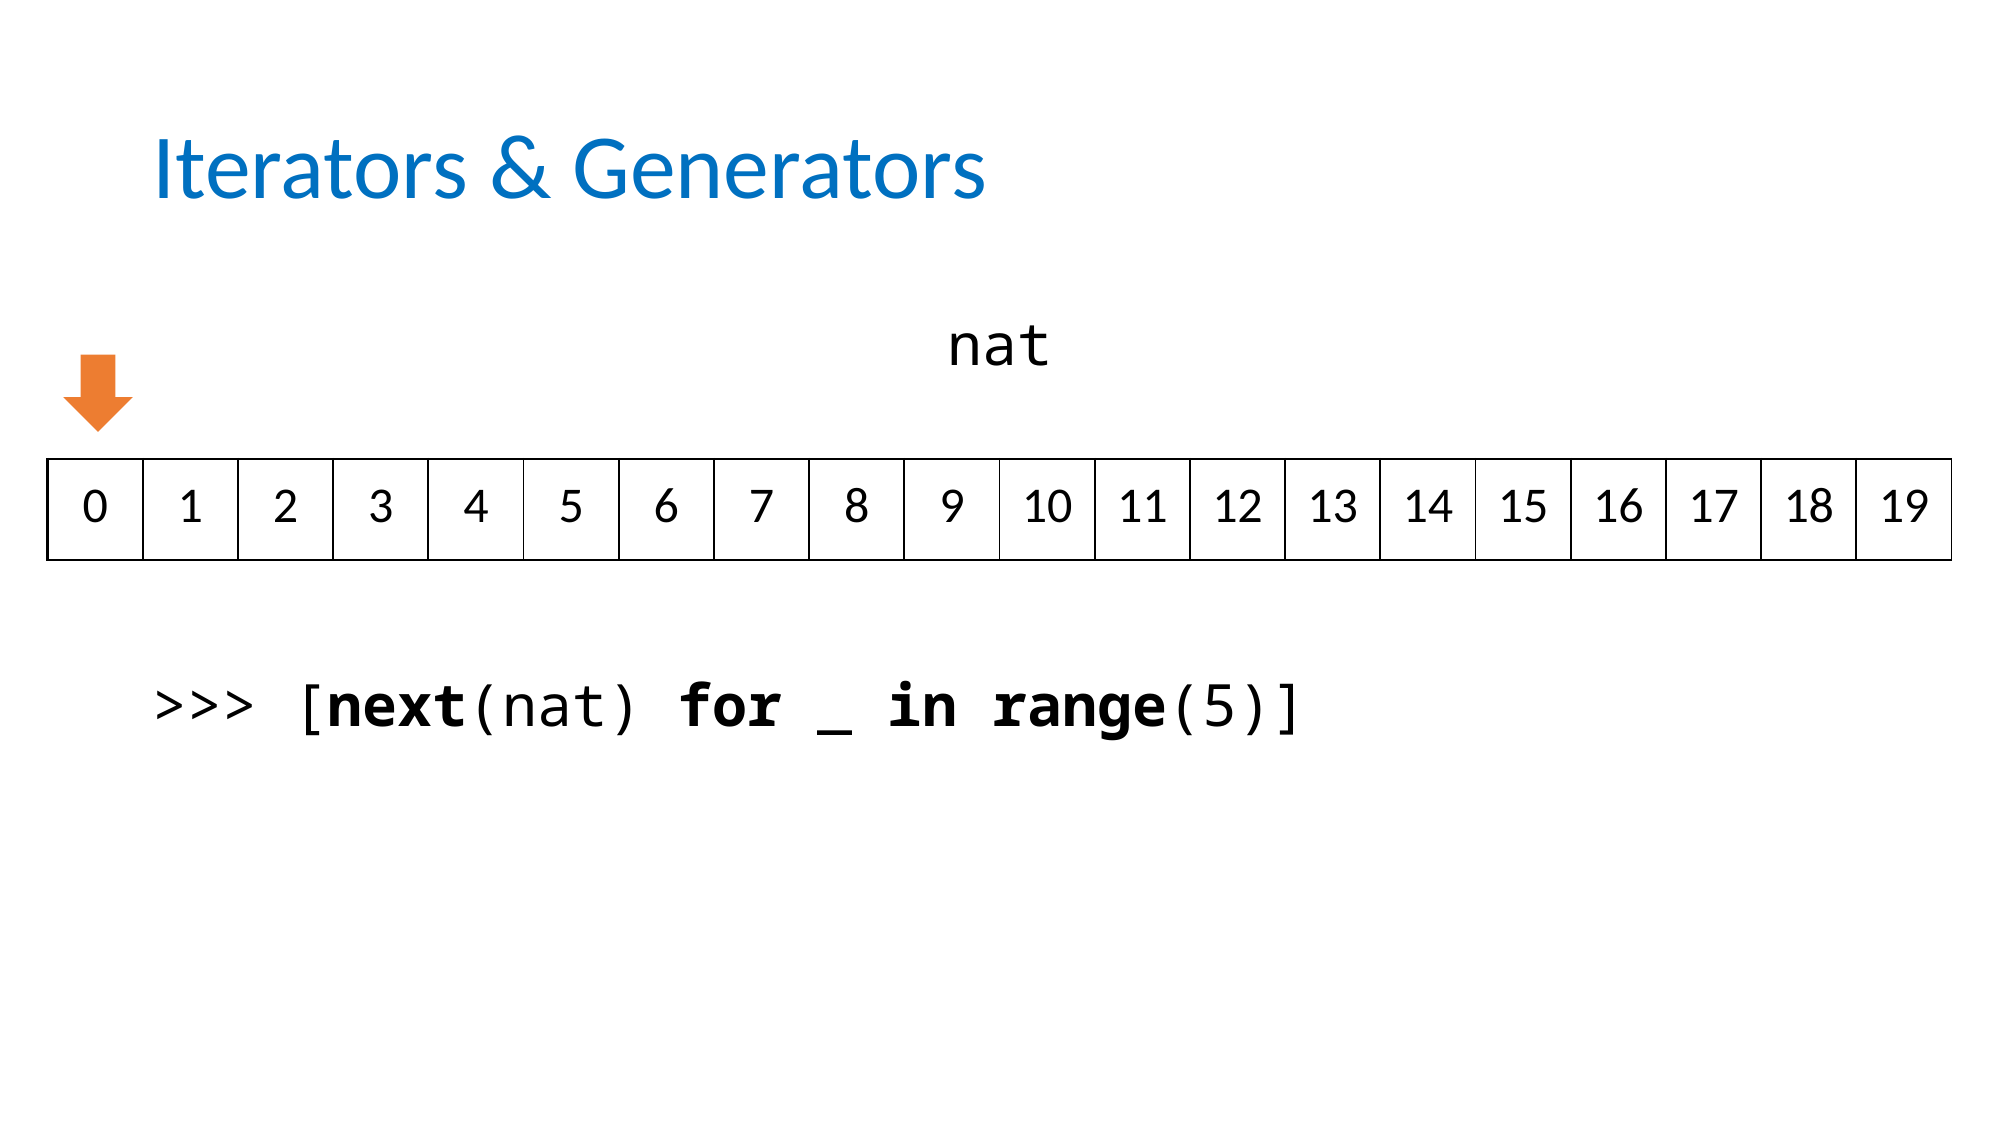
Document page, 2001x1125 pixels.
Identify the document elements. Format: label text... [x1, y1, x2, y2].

table_header 0 [49, 460, 142, 559]
table_header 17 [1667, 460, 1760, 559]
table_header 1 [144, 460, 237, 559]
table_header 4 [429, 460, 523, 559]
text_box nat [932, 300, 1068, 385]
table_header 9 [905, 460, 999, 559]
table_header 13 [1286, 460, 1379, 559]
table_header 14 [1381, 460, 1475, 559]
table_header 19 [1857, 460, 1951, 559]
table_header 16 [1572, 460, 1665, 559]
table_header 5 [524, 460, 618, 559]
table_header 7 [715, 460, 808, 559]
table_header 18 [1762, 460, 1855, 559]
table_header 10 [1000, 460, 1094, 559]
table_header 2 [239, 460, 332, 559]
text_box [63, 354, 133, 432]
table_header 8 [810, 460, 903, 559]
title Iterators & Generators [137, 59, 1863, 278]
table_header 12 [1191, 460, 1284, 559]
table_header 6 [620, 460, 713, 559]
table_header 15 [1476, 460, 1570, 559]
table_header 3 [334, 460, 427, 559]
text_box >>> [next(nat) for _ in range(5)] [137, 625, 1863, 1066]
table_header 11 [1096, 460, 1189, 559]
